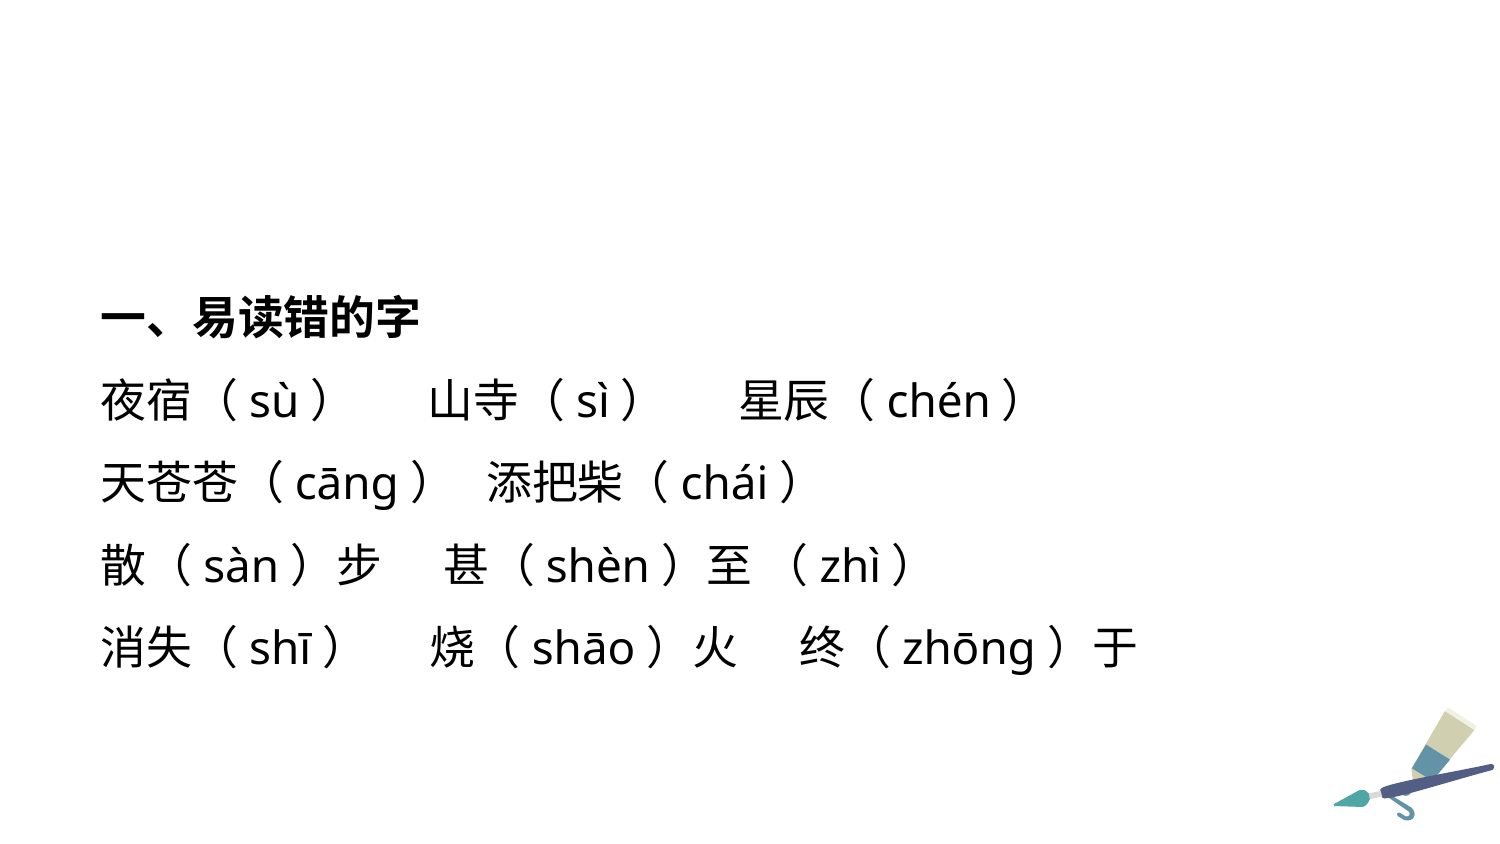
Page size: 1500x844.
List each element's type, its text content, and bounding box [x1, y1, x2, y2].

text_box 一、易读错的字 夜宿（sù） 山寺（sì） 星辰（chén） 天苍苍（cāng） 添把柴（chái） 散（sàn）步 甚（shèn）至 （zhì） 消失（shī） 烧（shāo）火 终（zhōng）于 [86, 254, 1468, 682]
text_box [1358, 708, 1481, 844]
